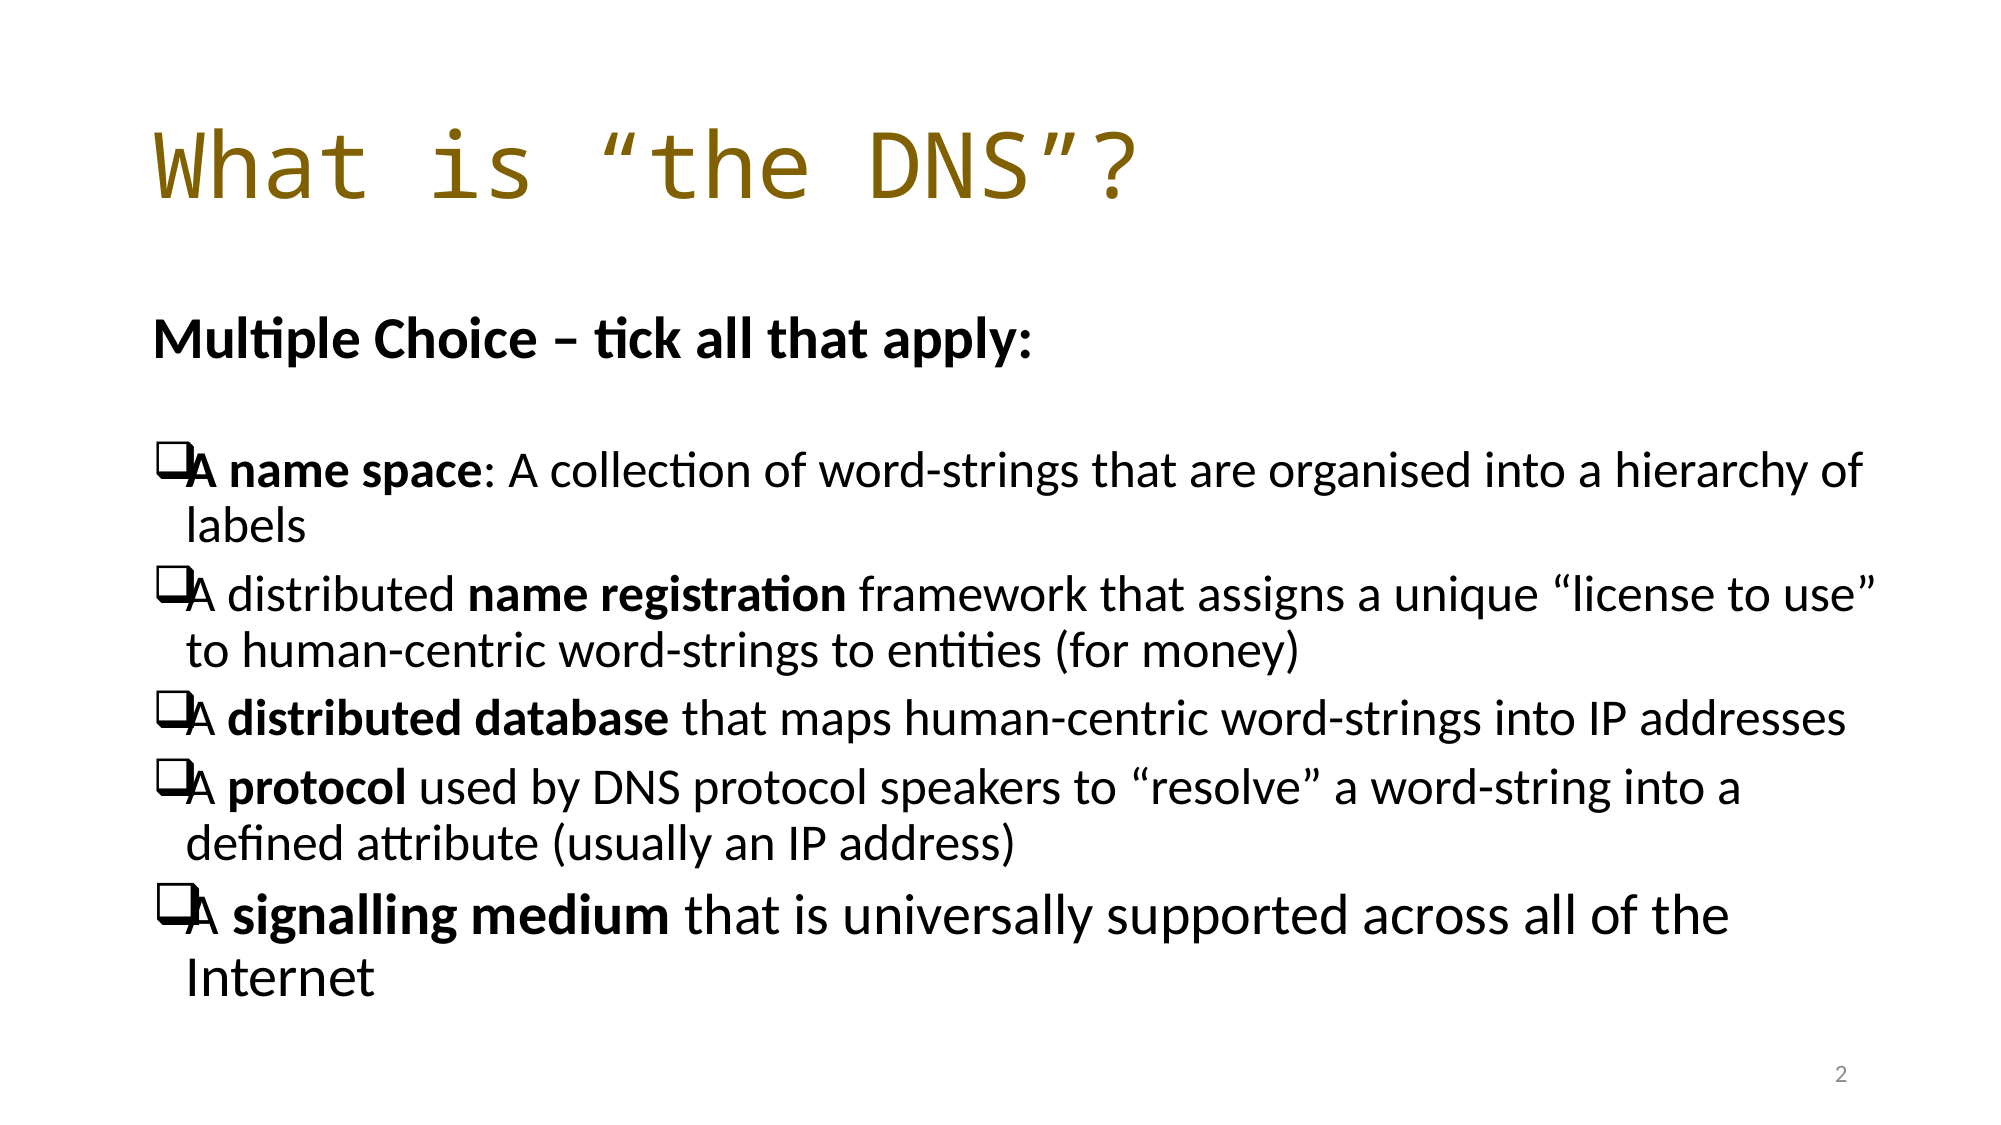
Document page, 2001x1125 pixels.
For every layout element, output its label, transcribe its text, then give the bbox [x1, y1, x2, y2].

slide_number 2 [1412, 1042, 1863, 1103]
title What is “the DNS”? [137, 59, 1863, 278]
list Multiple Choice – tick all that apply: A name space: A collection of word-strings that are organised into a hierarchy of labels A distributed name registration framework that assigns a unique “license to use” to human-centric word-strings to entities (for money) A distributed database that maps human-centric word-strings into IP addresses A protocol used by DNS protocol speakers to “resolve” a word-string into a defined attribute (usually an IP address) A signalling medium that is universally supported across all of the Internet [137, 299, 1899, 1066]
